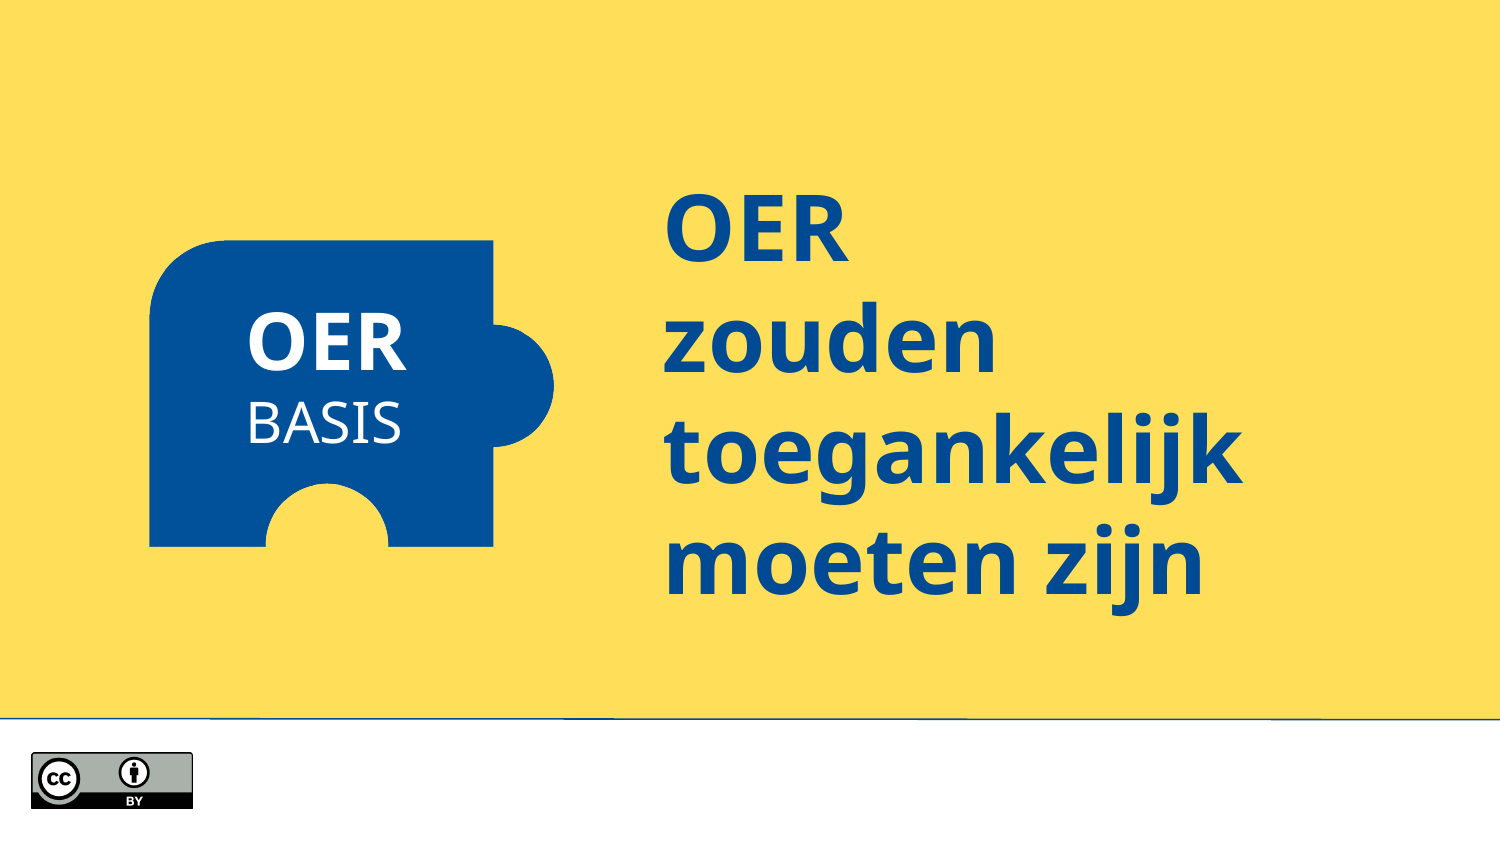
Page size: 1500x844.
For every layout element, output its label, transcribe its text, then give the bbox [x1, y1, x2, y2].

picture [31, 752, 193, 809]
text_box OER BASIS [558, 272, 847, 474]
picture [149, 239, 554, 548]
text_box OER zouden toegankelijk moeten zijn [648, 154, 1436, 628]
text_box [0, 727, 1500, 844]
